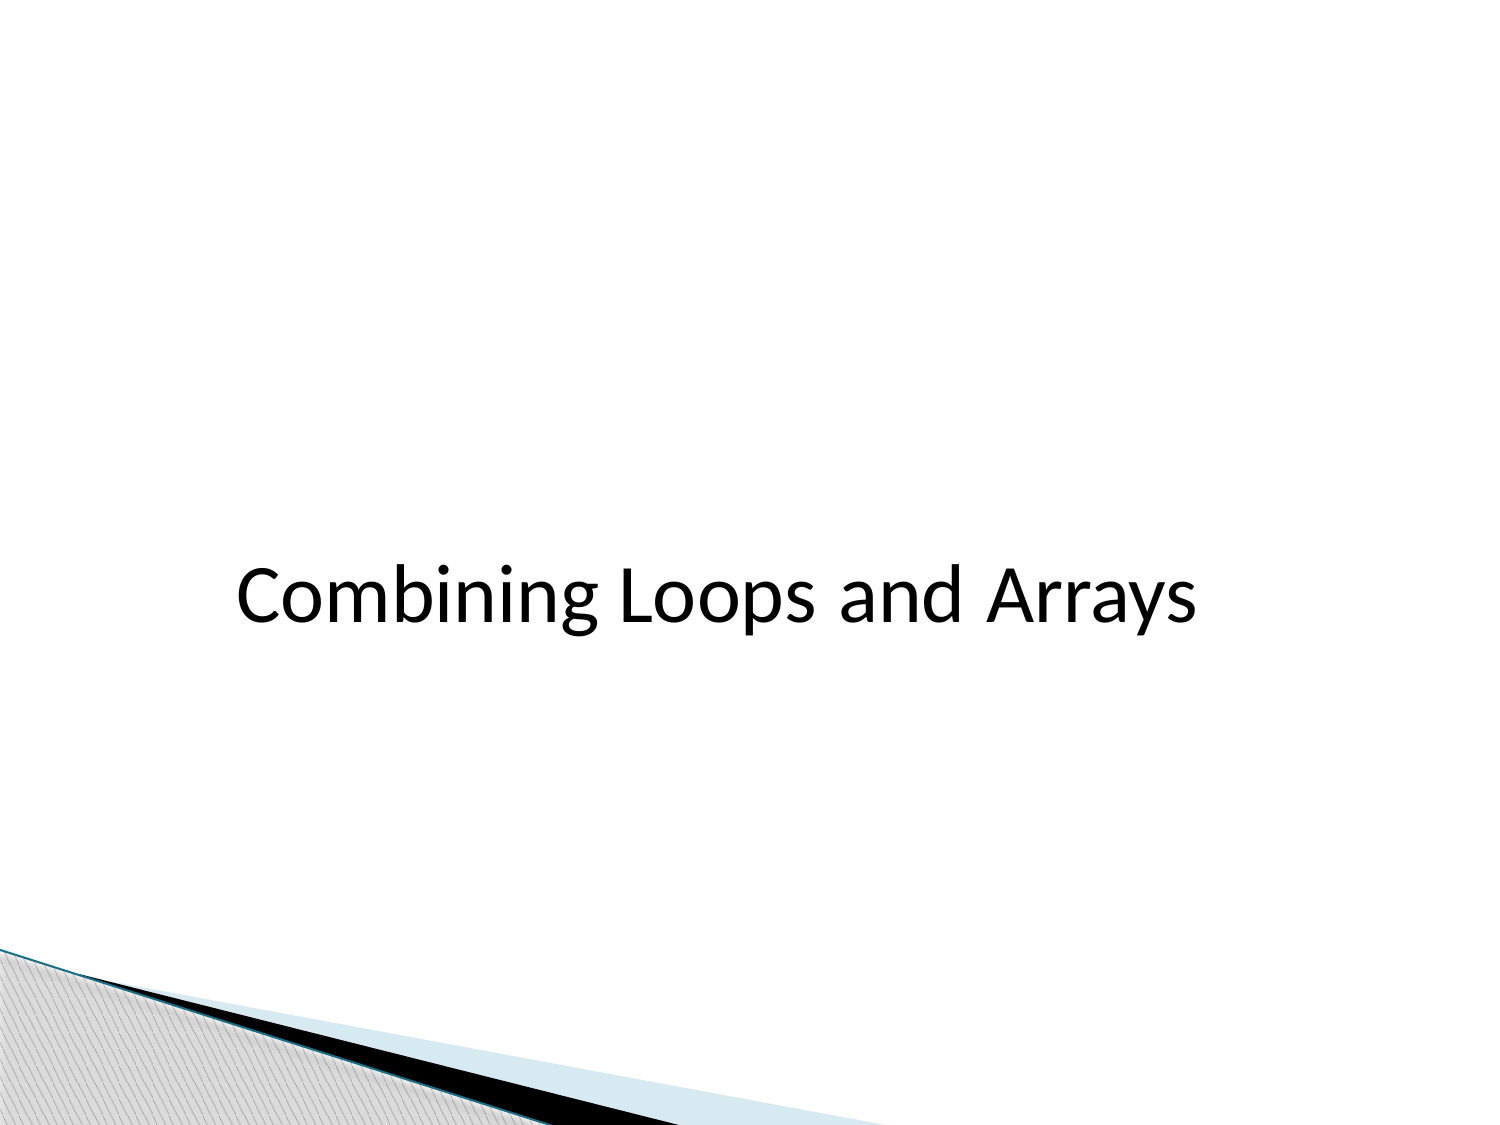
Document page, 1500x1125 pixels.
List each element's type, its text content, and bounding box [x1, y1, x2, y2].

text_box Combining Loops and Arrays [236, 569, 1218, 646]
